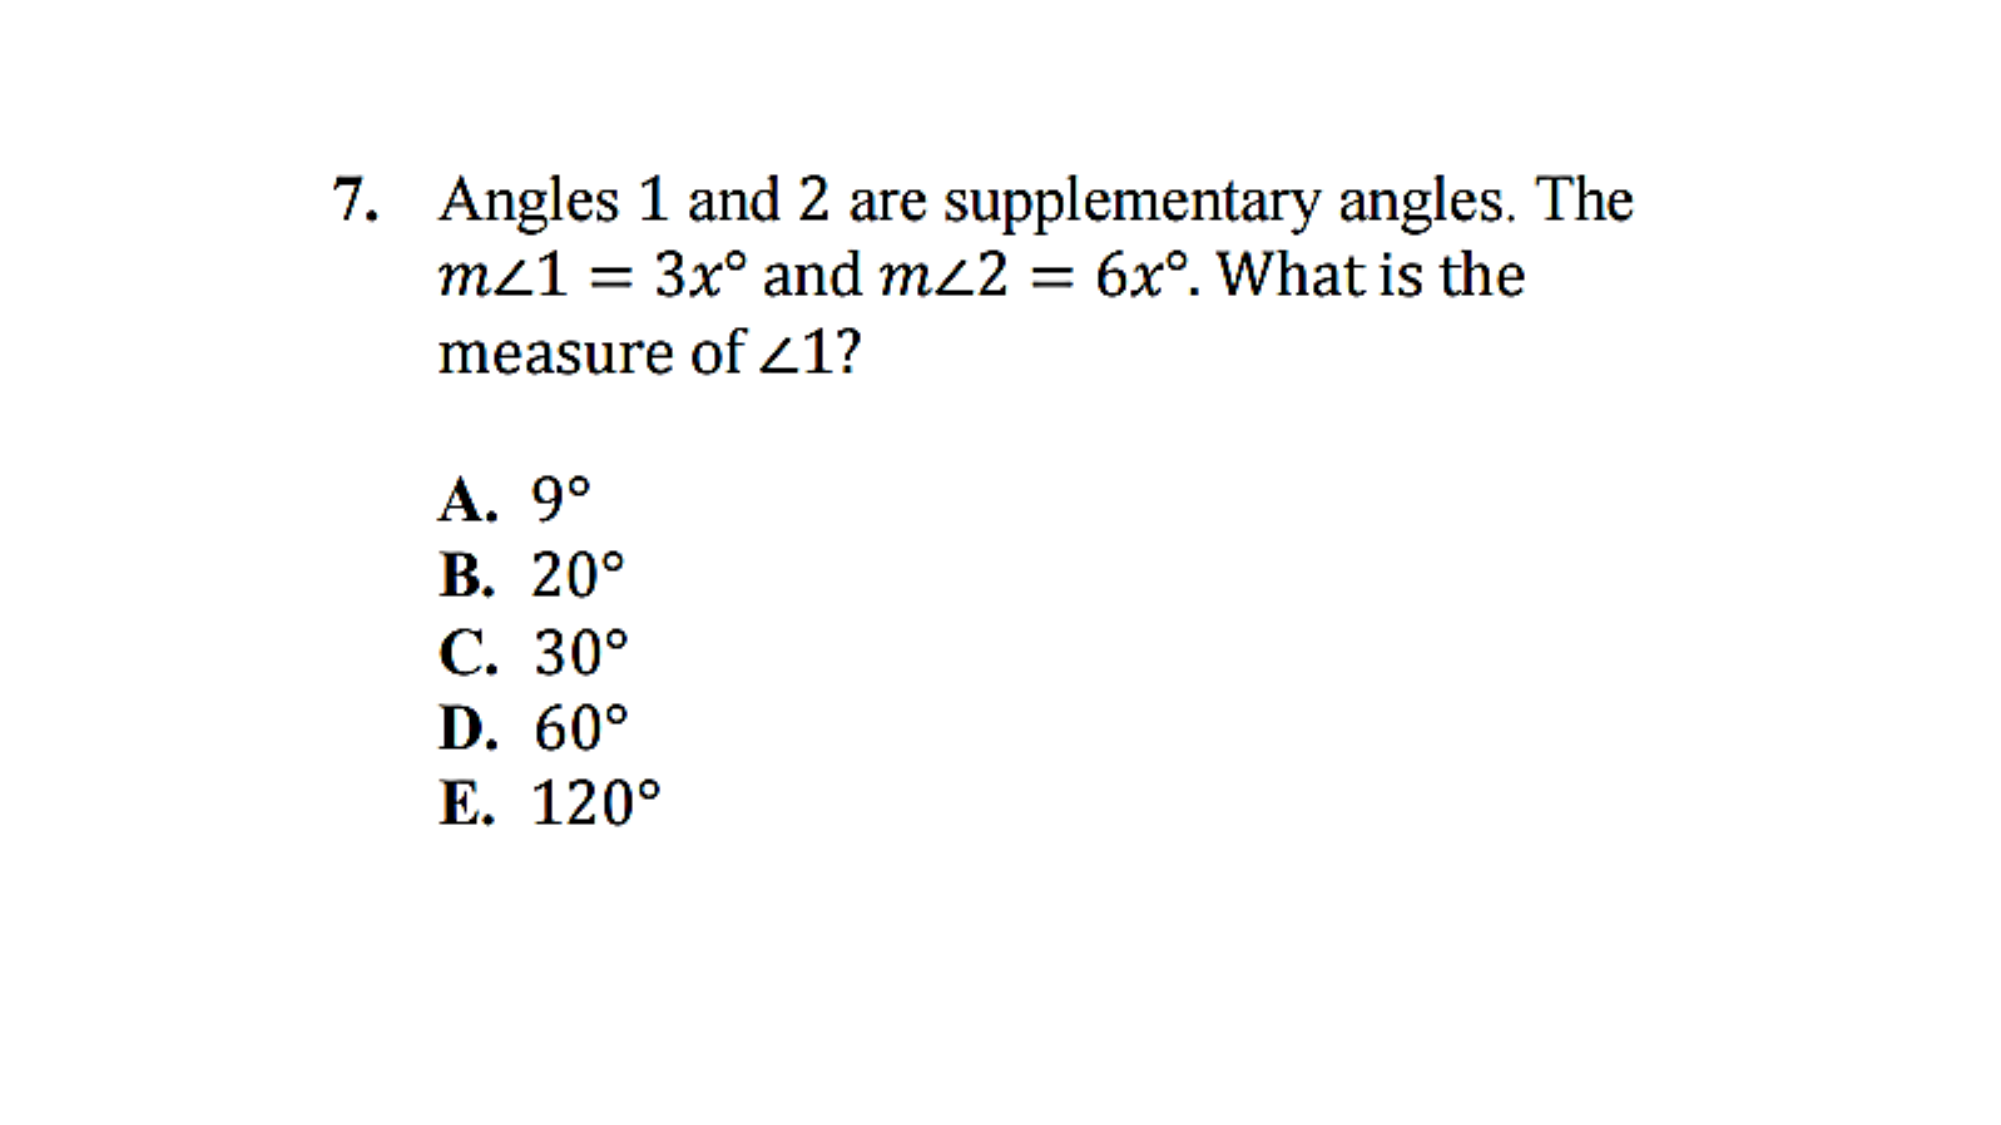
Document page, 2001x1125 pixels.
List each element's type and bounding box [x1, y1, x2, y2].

picture [272, 123, 1728, 871]
